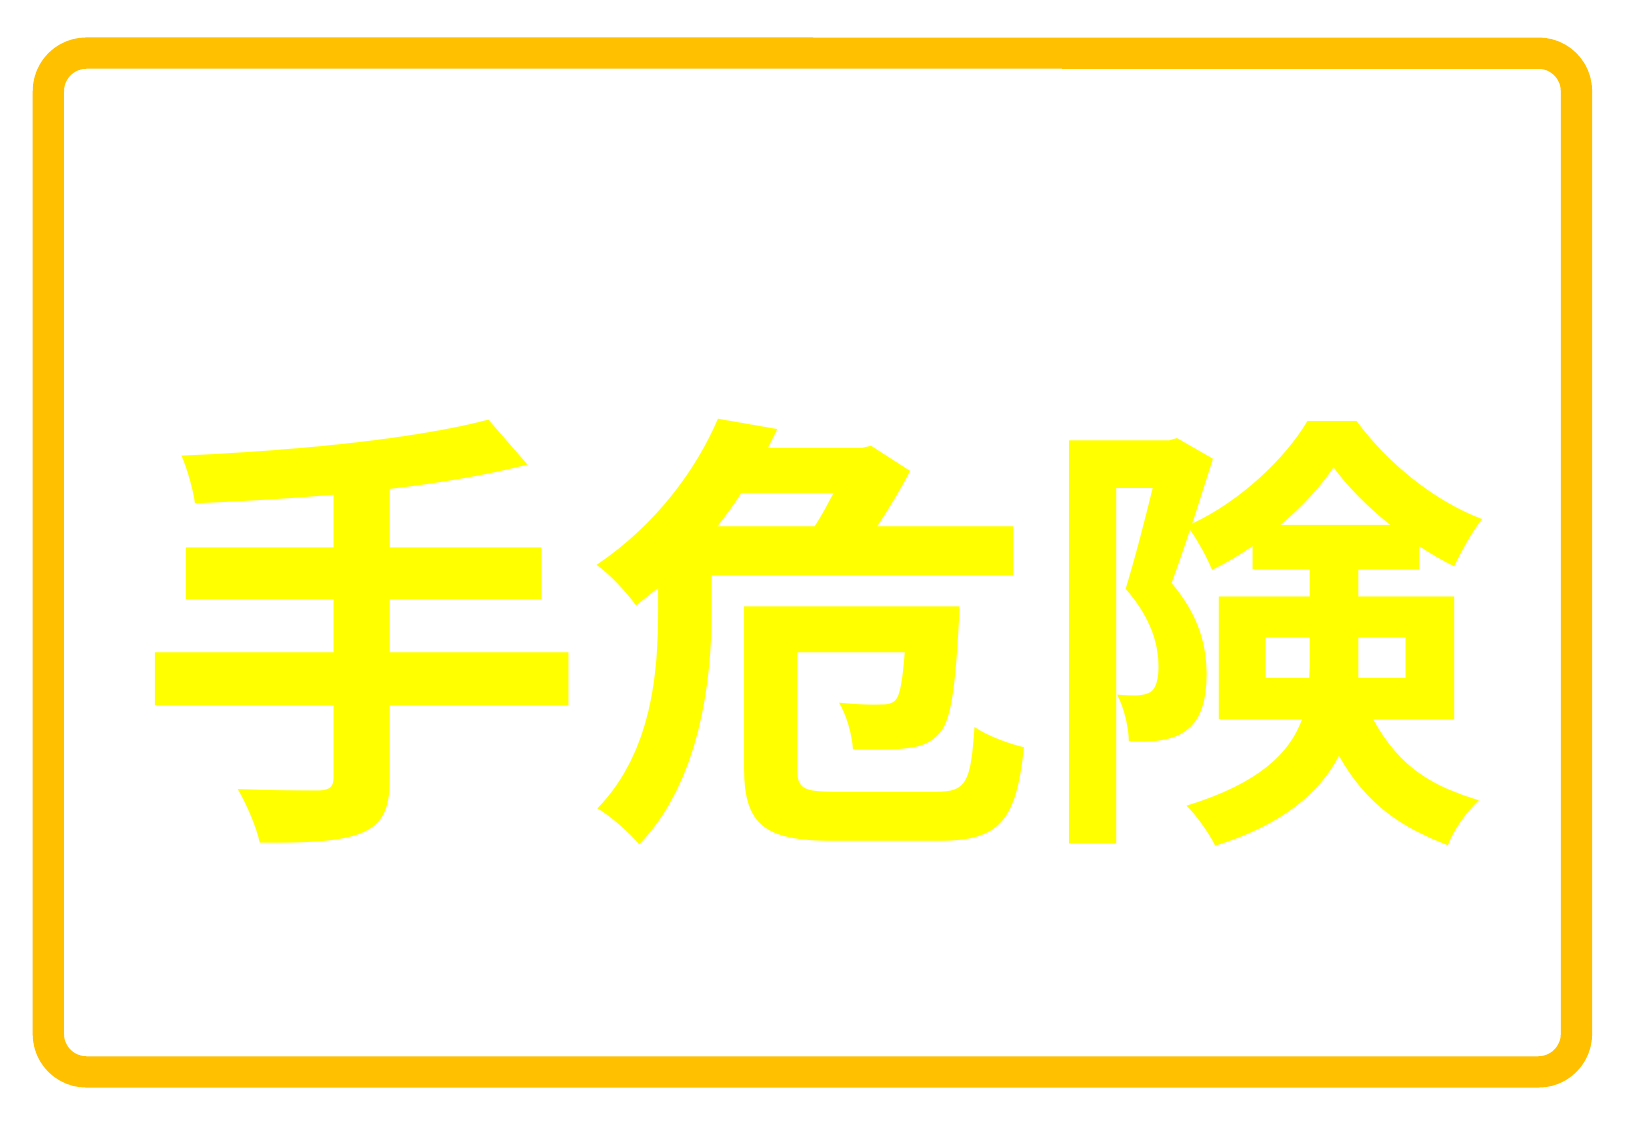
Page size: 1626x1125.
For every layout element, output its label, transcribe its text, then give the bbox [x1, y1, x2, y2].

text_box [46, 50, 1579, 346]
text_box 手危険 [0, 346, 1625, 902]
text_box [46, 902, 1579, 1075]
